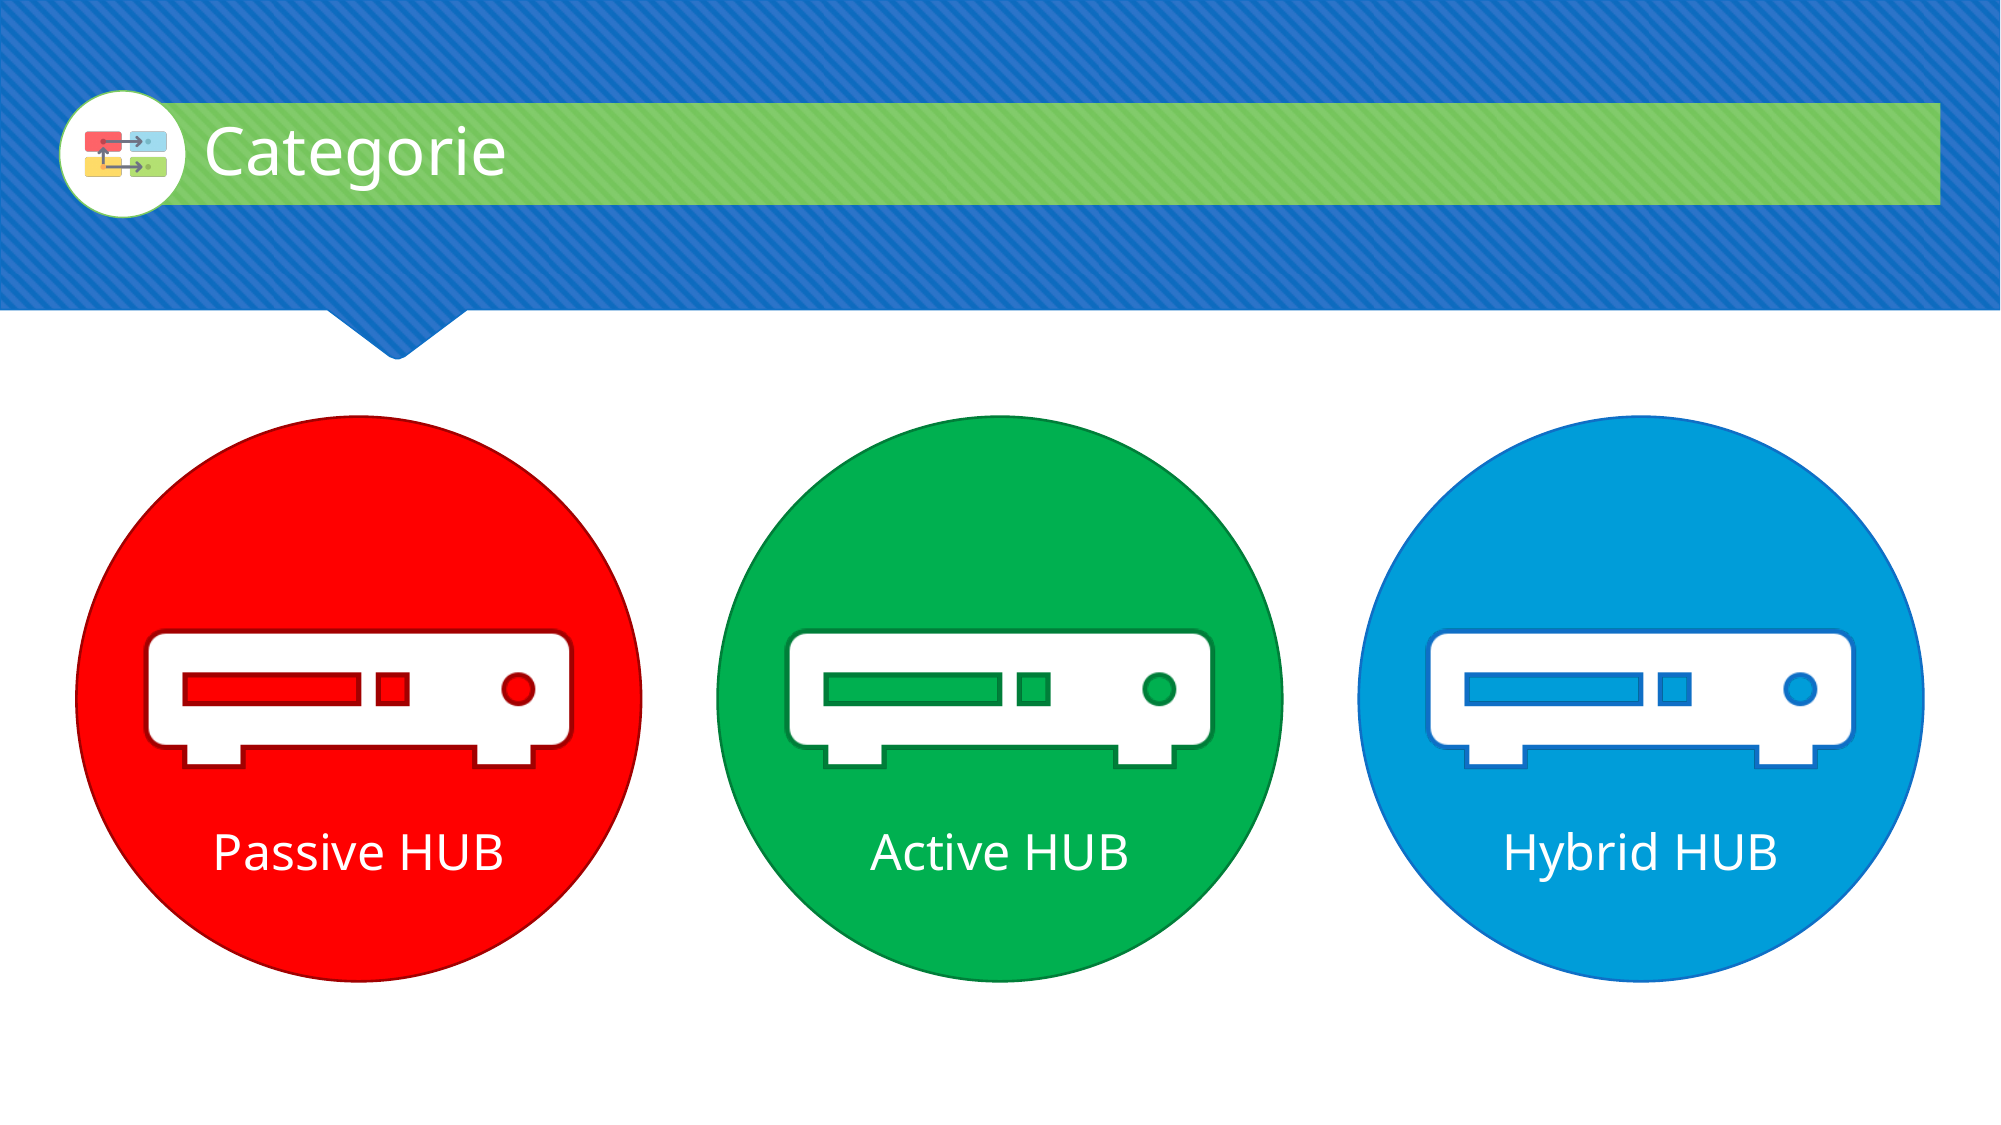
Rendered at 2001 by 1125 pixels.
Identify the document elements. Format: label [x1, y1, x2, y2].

text_box [76, 416, 642, 982]
text_box [1358, 416, 1924, 982]
text_box [717, 416, 1283, 982]
text_box [59, 90, 1941, 218]
